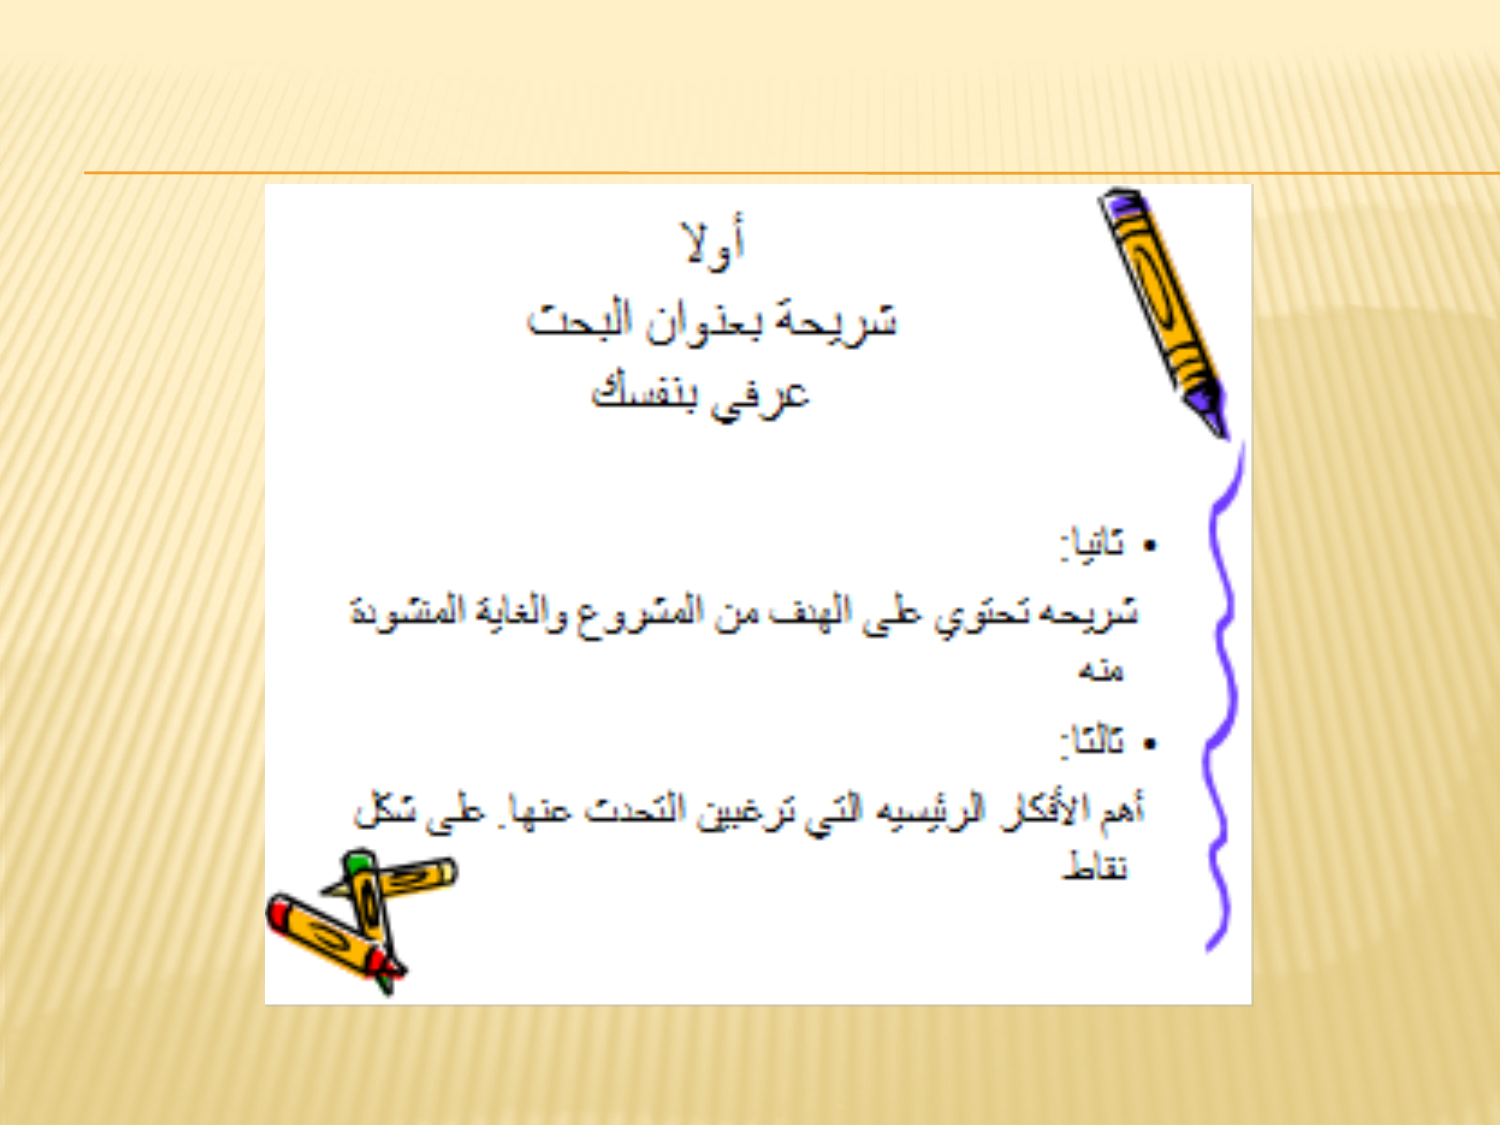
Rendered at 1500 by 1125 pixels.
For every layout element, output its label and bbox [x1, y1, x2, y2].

list [265, 184, 1262, 1015]
